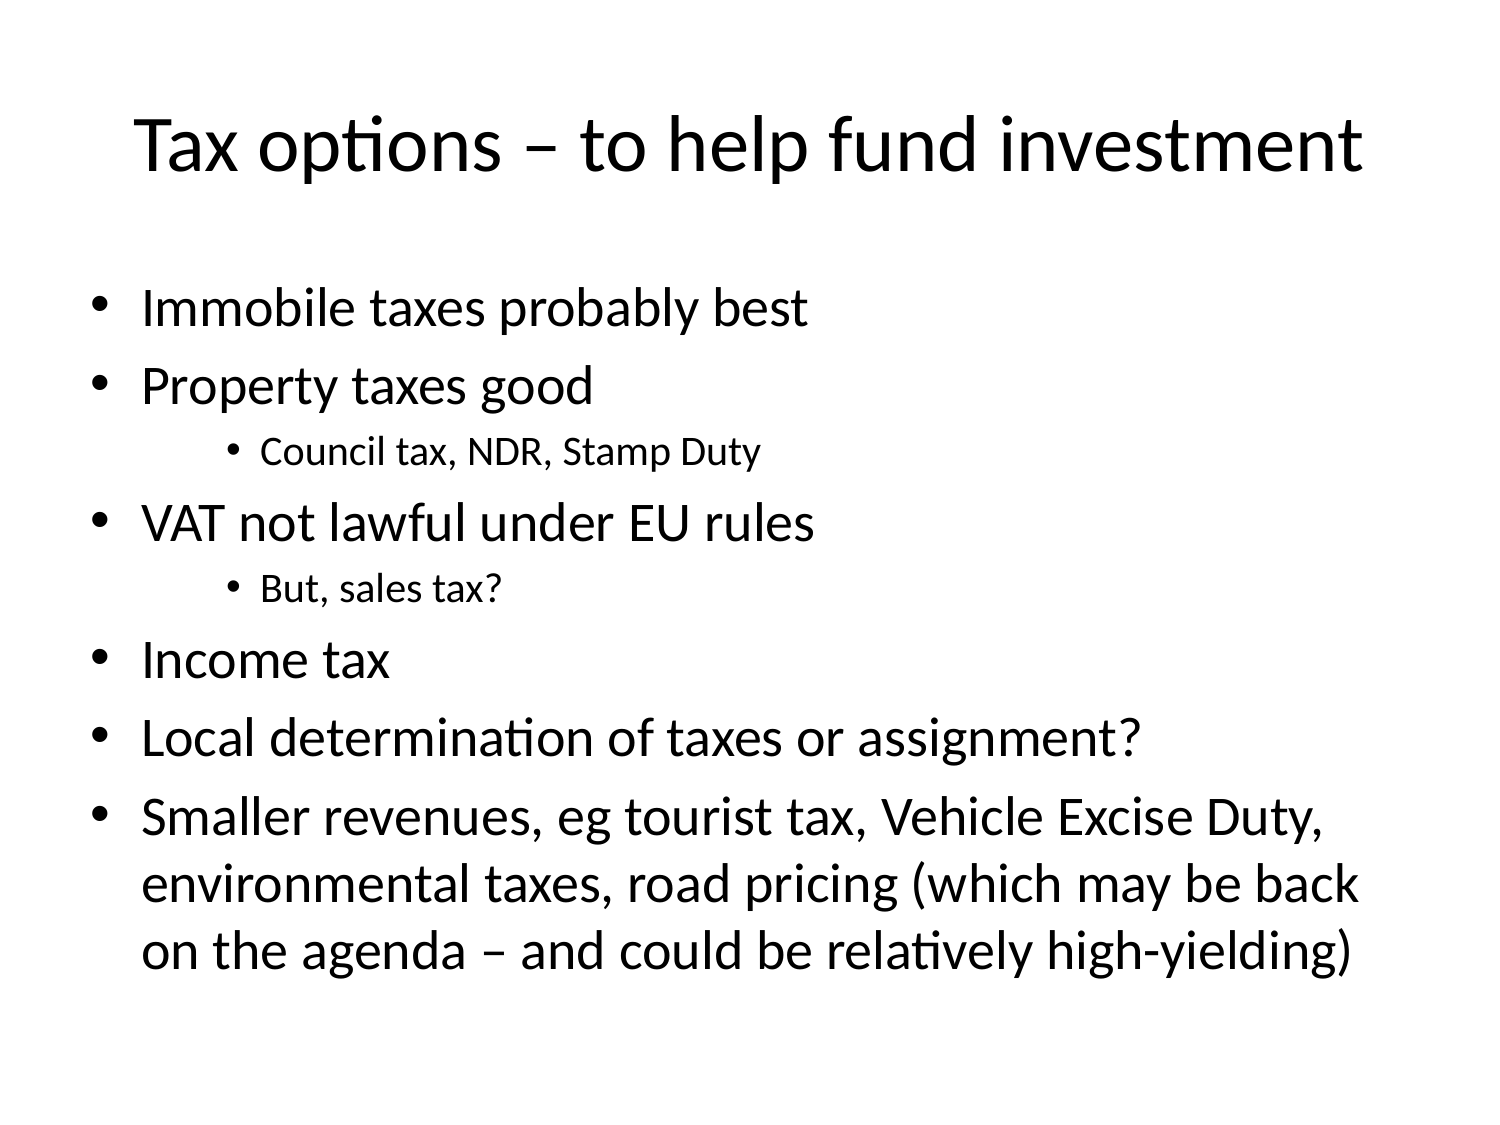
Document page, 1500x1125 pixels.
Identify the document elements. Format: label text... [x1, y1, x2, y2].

list Immobile taxes probably best Property taxes good Council tax, NDR, Stamp Duty VAT not lawful under EU rules But, sales tax? Income tax Local determination of taxes or assignment? Smaller revenues, eg tourist tax, Vehicle Excise Duty, environmental taxes, road pricing (which may be back on the agenda – and could be relatively high-yielding) [75, 262, 1425, 1005]
title Tax options – to help fund investment [75, 45, 1425, 233]
